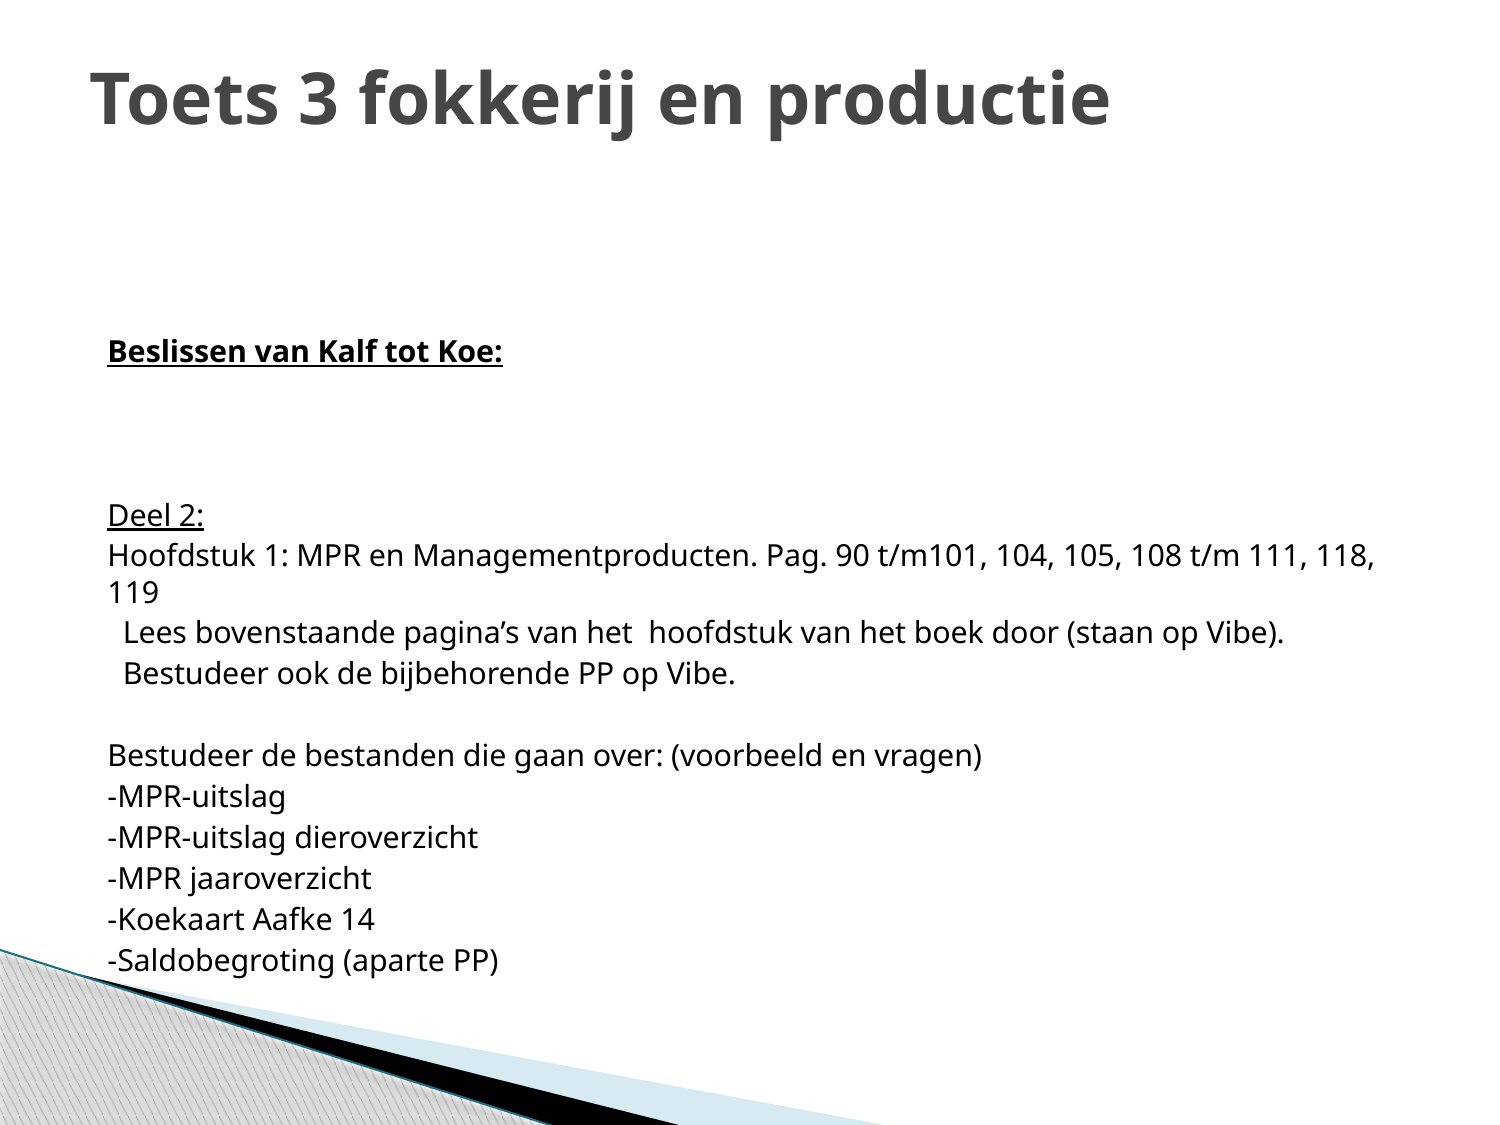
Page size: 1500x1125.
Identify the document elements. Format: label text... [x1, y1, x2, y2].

list Beslissen van Kalf tot Koe: Deel 2: Hoofdstuk 1: MPR en Managementproducten. Pag. 90 t/m101, 104, 105, 108 t/m 111, 118, 119 Lees bovenstaande pagina’s van het hoofdstuk van het boek door (staan op Vibe). Bestudeer ook de bijbehorende PP op Vibe. Bestudeer de bestanden die gaan over: (voorbeeld en vragen) -MPR-uitslag -MPR-uitslag dieroverzicht -MPR jaaroverzicht -Koekaart Aafke 14 -Saldobegroting (aparte PP) [75, 243, 1425, 986]
title Toets 3 fokkerij en productie [75, 45, 1425, 233]
